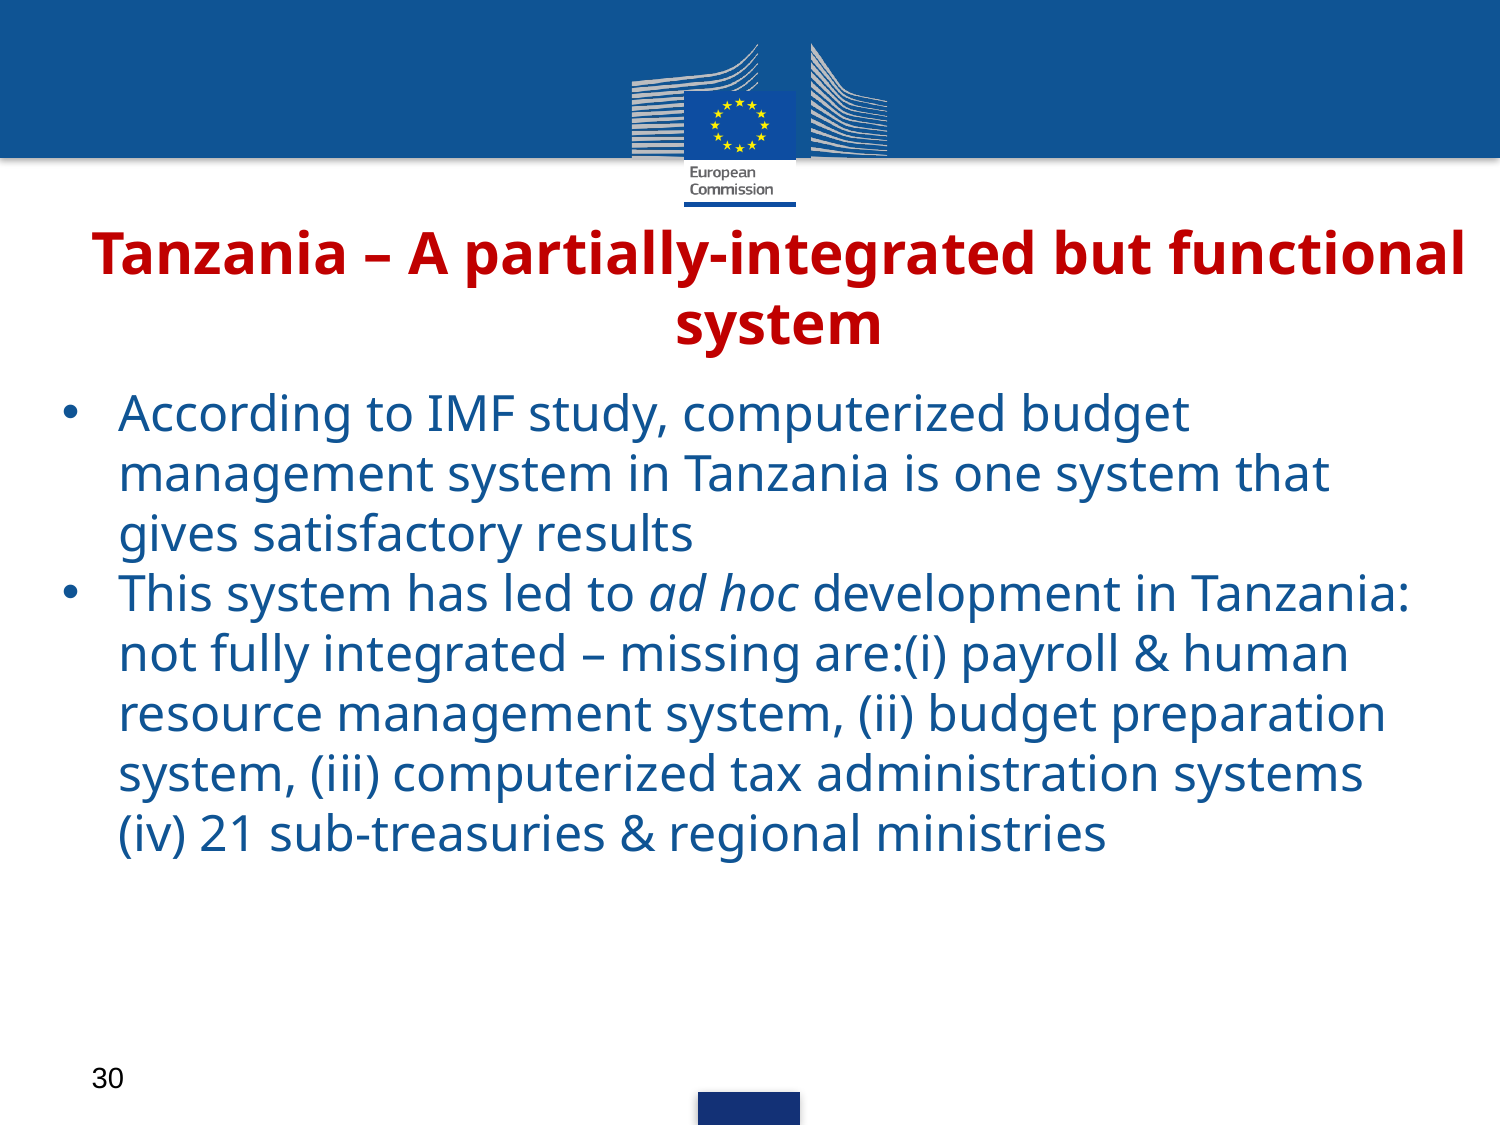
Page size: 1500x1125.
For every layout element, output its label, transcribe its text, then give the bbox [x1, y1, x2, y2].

title Tanzania – A partially-integrated but functional system [0, 198, 1500, 374]
list According to IMF study, computerized budget management system in Tanzania is one system that gives satisfactory results This system has led to ad hoc development in Tanzania: not fully integrated – missing are:(i) payroll & human resource management system, (ii) budget preparation system, (iii) computerized tax administration systems (iv) 21 sub-treasuries & regional ministries [46, 374, 1459, 1000]
text_box 30 [76, 1023, 552, 1102]
